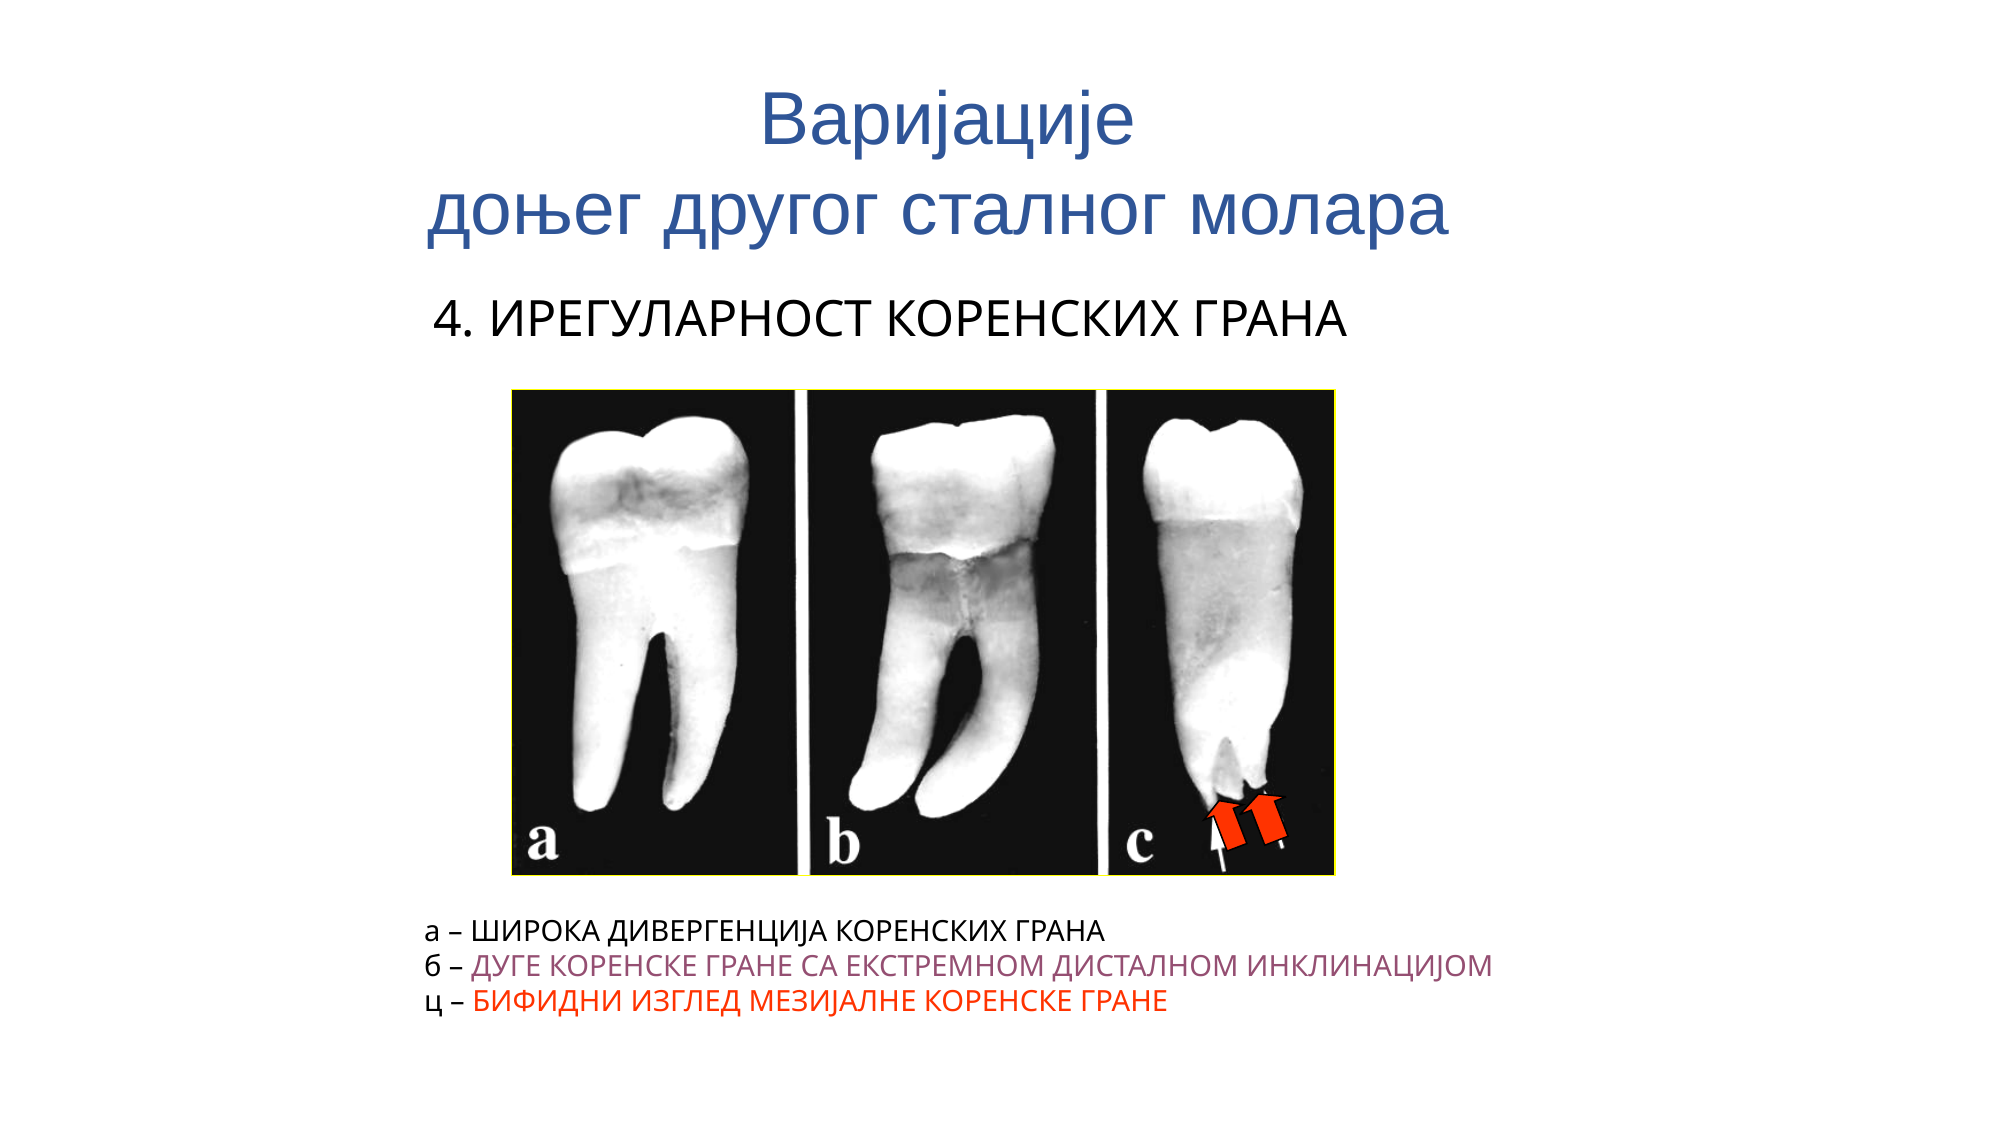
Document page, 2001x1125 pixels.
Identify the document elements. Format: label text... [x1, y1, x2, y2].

text_box Варијације доњег другог сталног молара [412, 62, 1625, 258]
picture [512, 390, 1335, 875]
text_box a – ШИРОКА ДИВЕРГЕНЦИЈА КОРЕНСКИХ ГРАНA б – ДУГЕ КОРЕНСКЕ ГРАНЕ СА ЕКСТРЕМНОМ ДИСТАЛНОМ ИНКЛИНАЦИЈОМ ц – БИФИДНИ ИЗГЛЕД МЕЗИЈАЛНЕ КОРЕНСКЕ ГРАНЕ [409, 904, 1635, 1025]
text_box 4. ИРЕГУЛАРНОСТ КОРЕНСКИХ ГРАНА [418, 278, 1363, 354]
